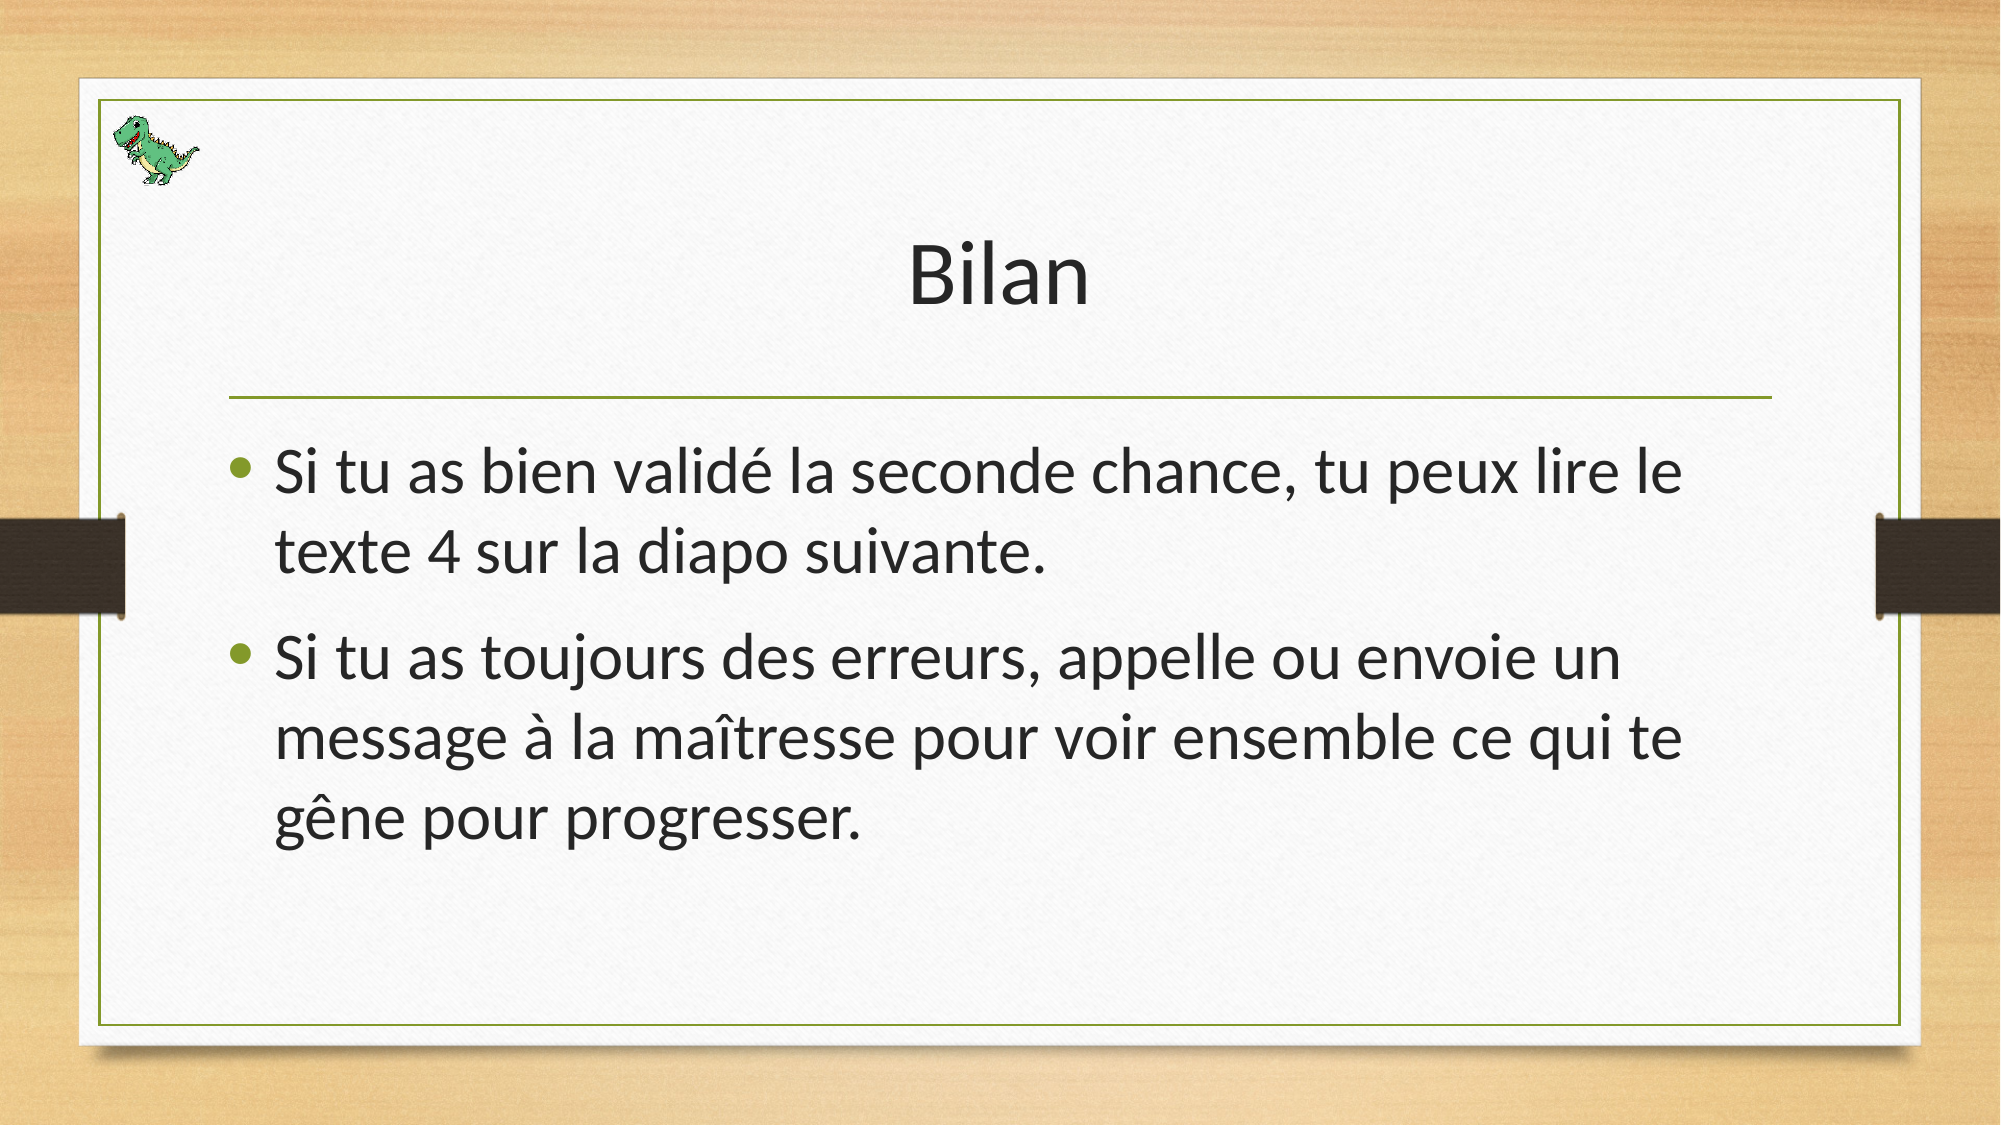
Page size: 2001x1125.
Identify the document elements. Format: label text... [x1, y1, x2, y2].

picture [0, 0, 2001, 1125]
title Bilan [212, 161, 1788, 375]
list Si tu as bien validé la seconde chance, tu peux lire le texte 4 sur la diapo suivante. Si tu as toujours des erreurs, appelle ou envoie un message à la maîtresse pour voir ensemble ce qui te gêne pour progresser. [212, 419, 1788, 964]
